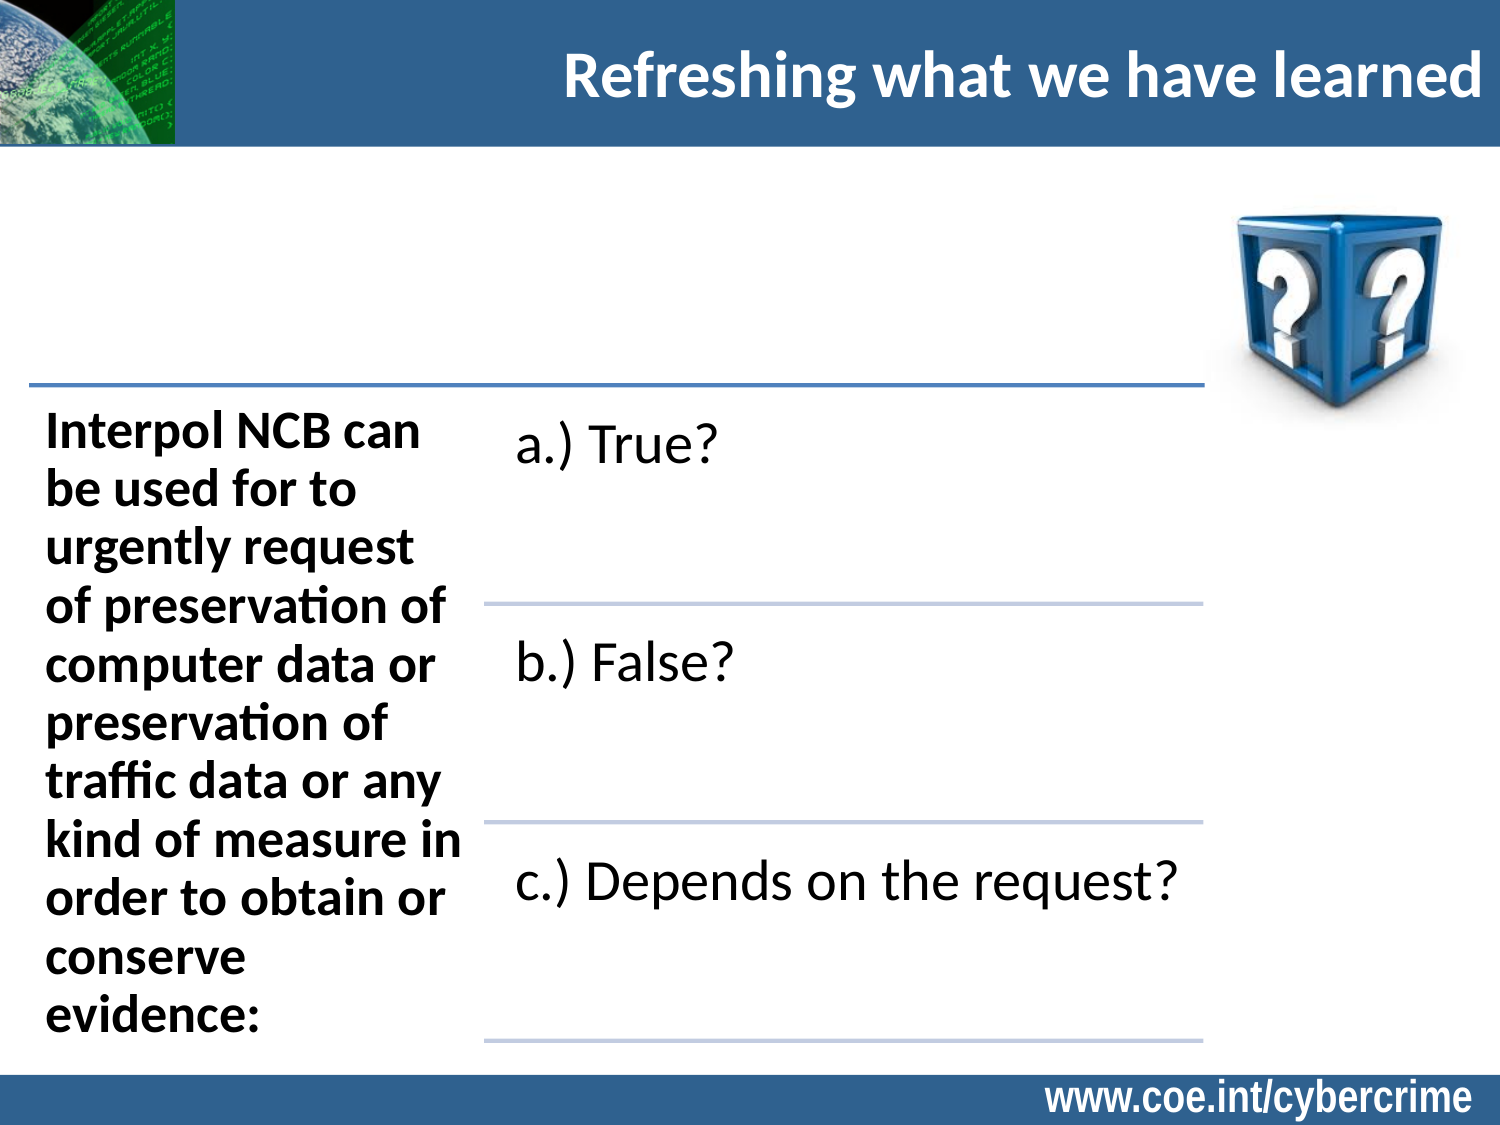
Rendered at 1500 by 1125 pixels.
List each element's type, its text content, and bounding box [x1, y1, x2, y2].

text_box [0, 1073, 1030, 1125]
picture [1189, 154, 1481, 445]
text_box Refreshing what we have learned [177, 0, 1500, 149]
picture [0, 0, 175, 144]
text_box www.coe.int/cybercrime [1030, 1059, 1500, 1125]
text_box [28, 384, 1205, 1052]
